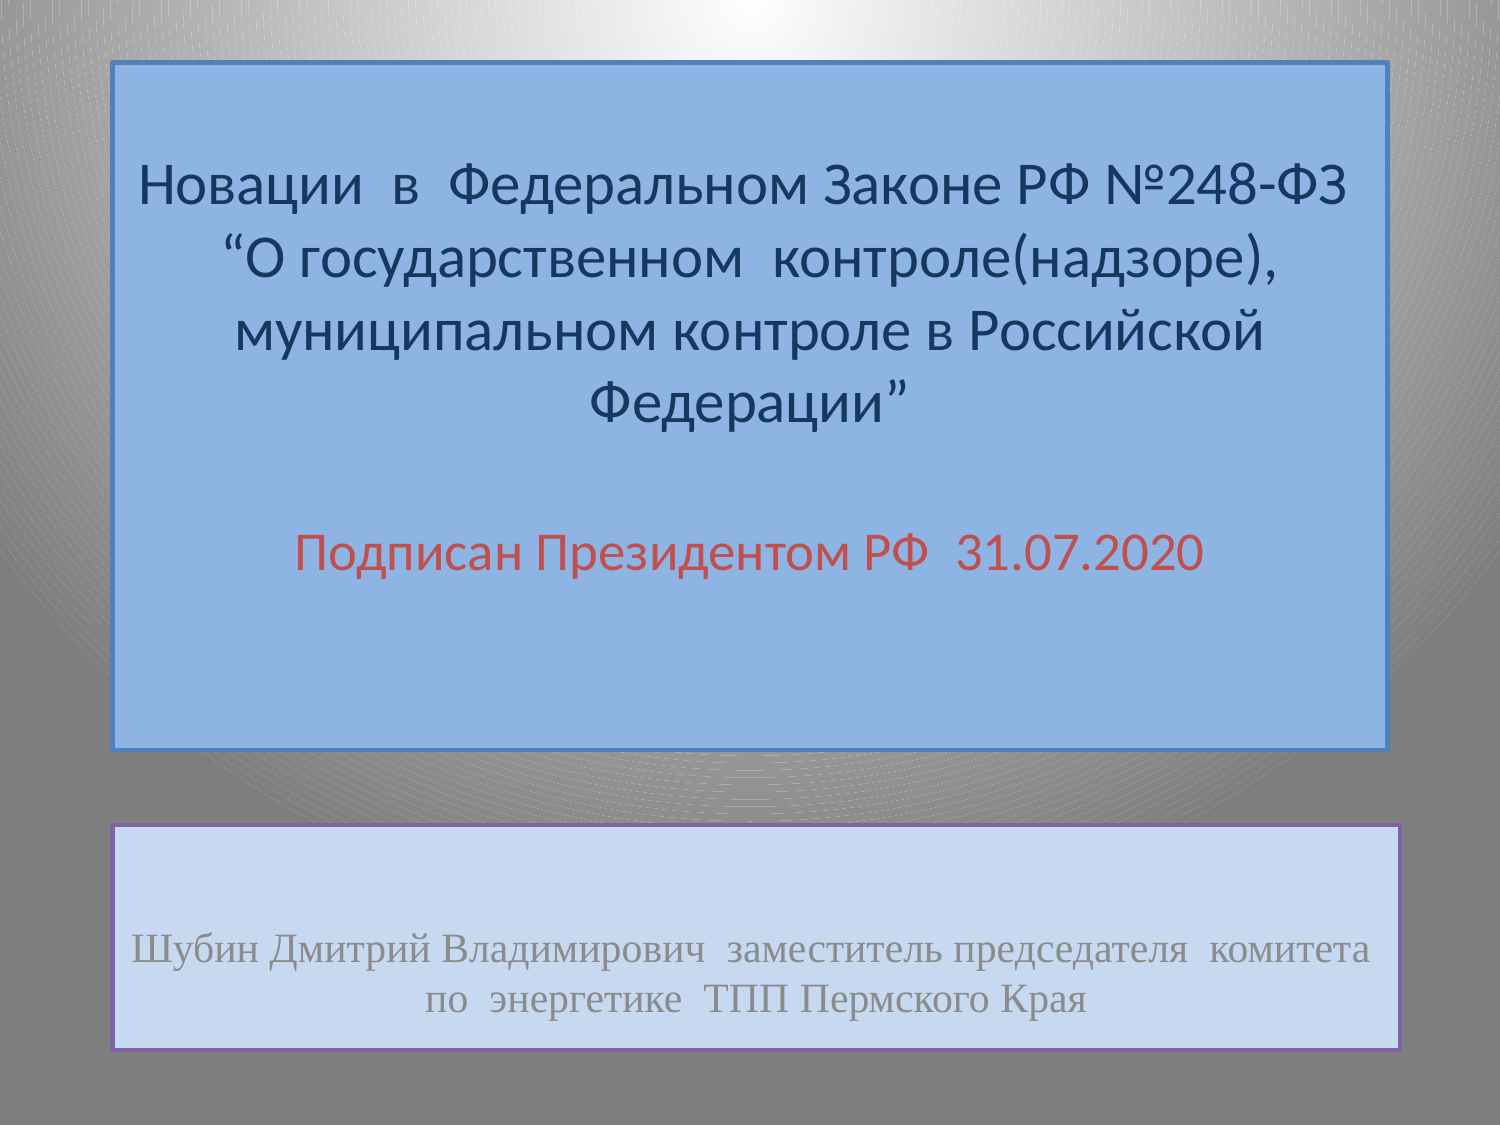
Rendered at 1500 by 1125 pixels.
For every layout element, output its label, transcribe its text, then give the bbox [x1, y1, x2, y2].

subtitle Шубин Дмитрий Владимирович заместитель председателя комитета по энергетике ТПП Пермского Края [110, 823, 1402, 1052]
title Новации в Федеральном Законе РФ №248-ФЗ “O государственном контроле(надзоре), муниципальном контроле в Российской Федерации” Подписан Президентом РФ 31.07.2020 [110, 60, 1390, 752]
